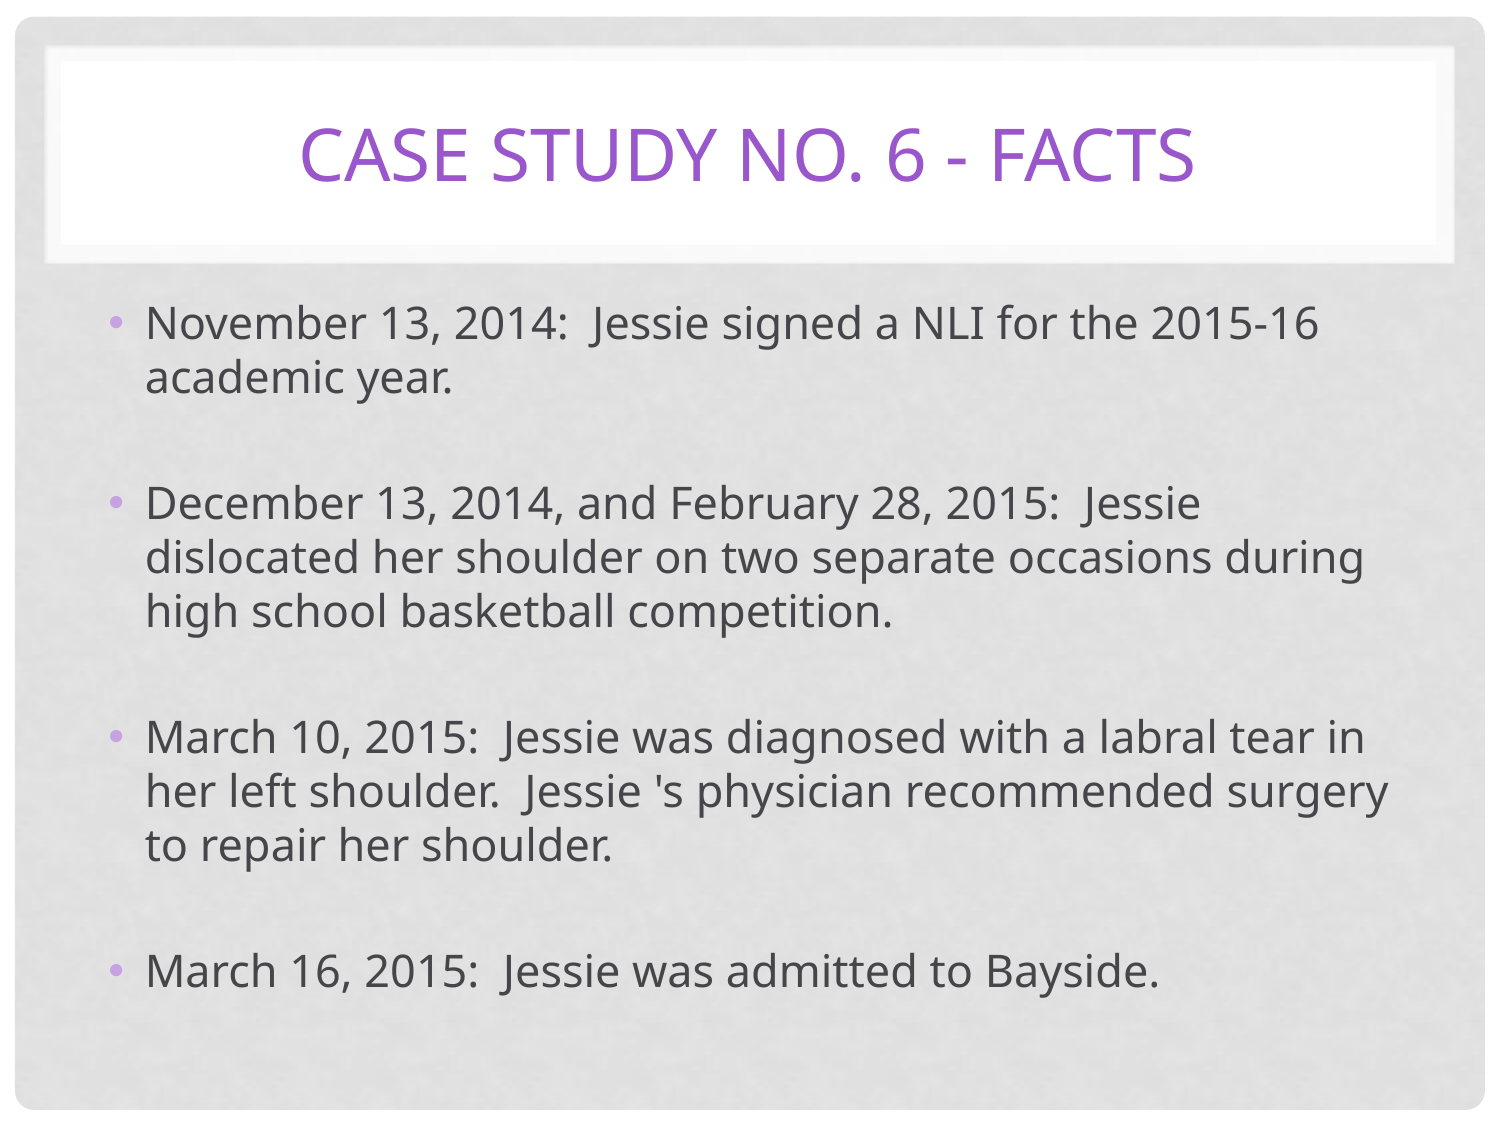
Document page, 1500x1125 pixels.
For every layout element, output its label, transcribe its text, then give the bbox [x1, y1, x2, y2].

title Case study no. 6 - facts [69, 66, 1425, 238]
list November 13, 2014: Jessie signed a NLI for the 2015-16 academic year. December 13, 2014, and February 28, 2015: Jessie dislocated her shoulder on two separate occasions during high school basketball competition. March 10, 2015: Jessie was diagnosed with a labral tear in her left shoulder. Jessie 's physician recommended surgery to repair her shoulder. March 16, 2015: Jessie was admitted to Bayside. [75, 287, 1425, 1005]
